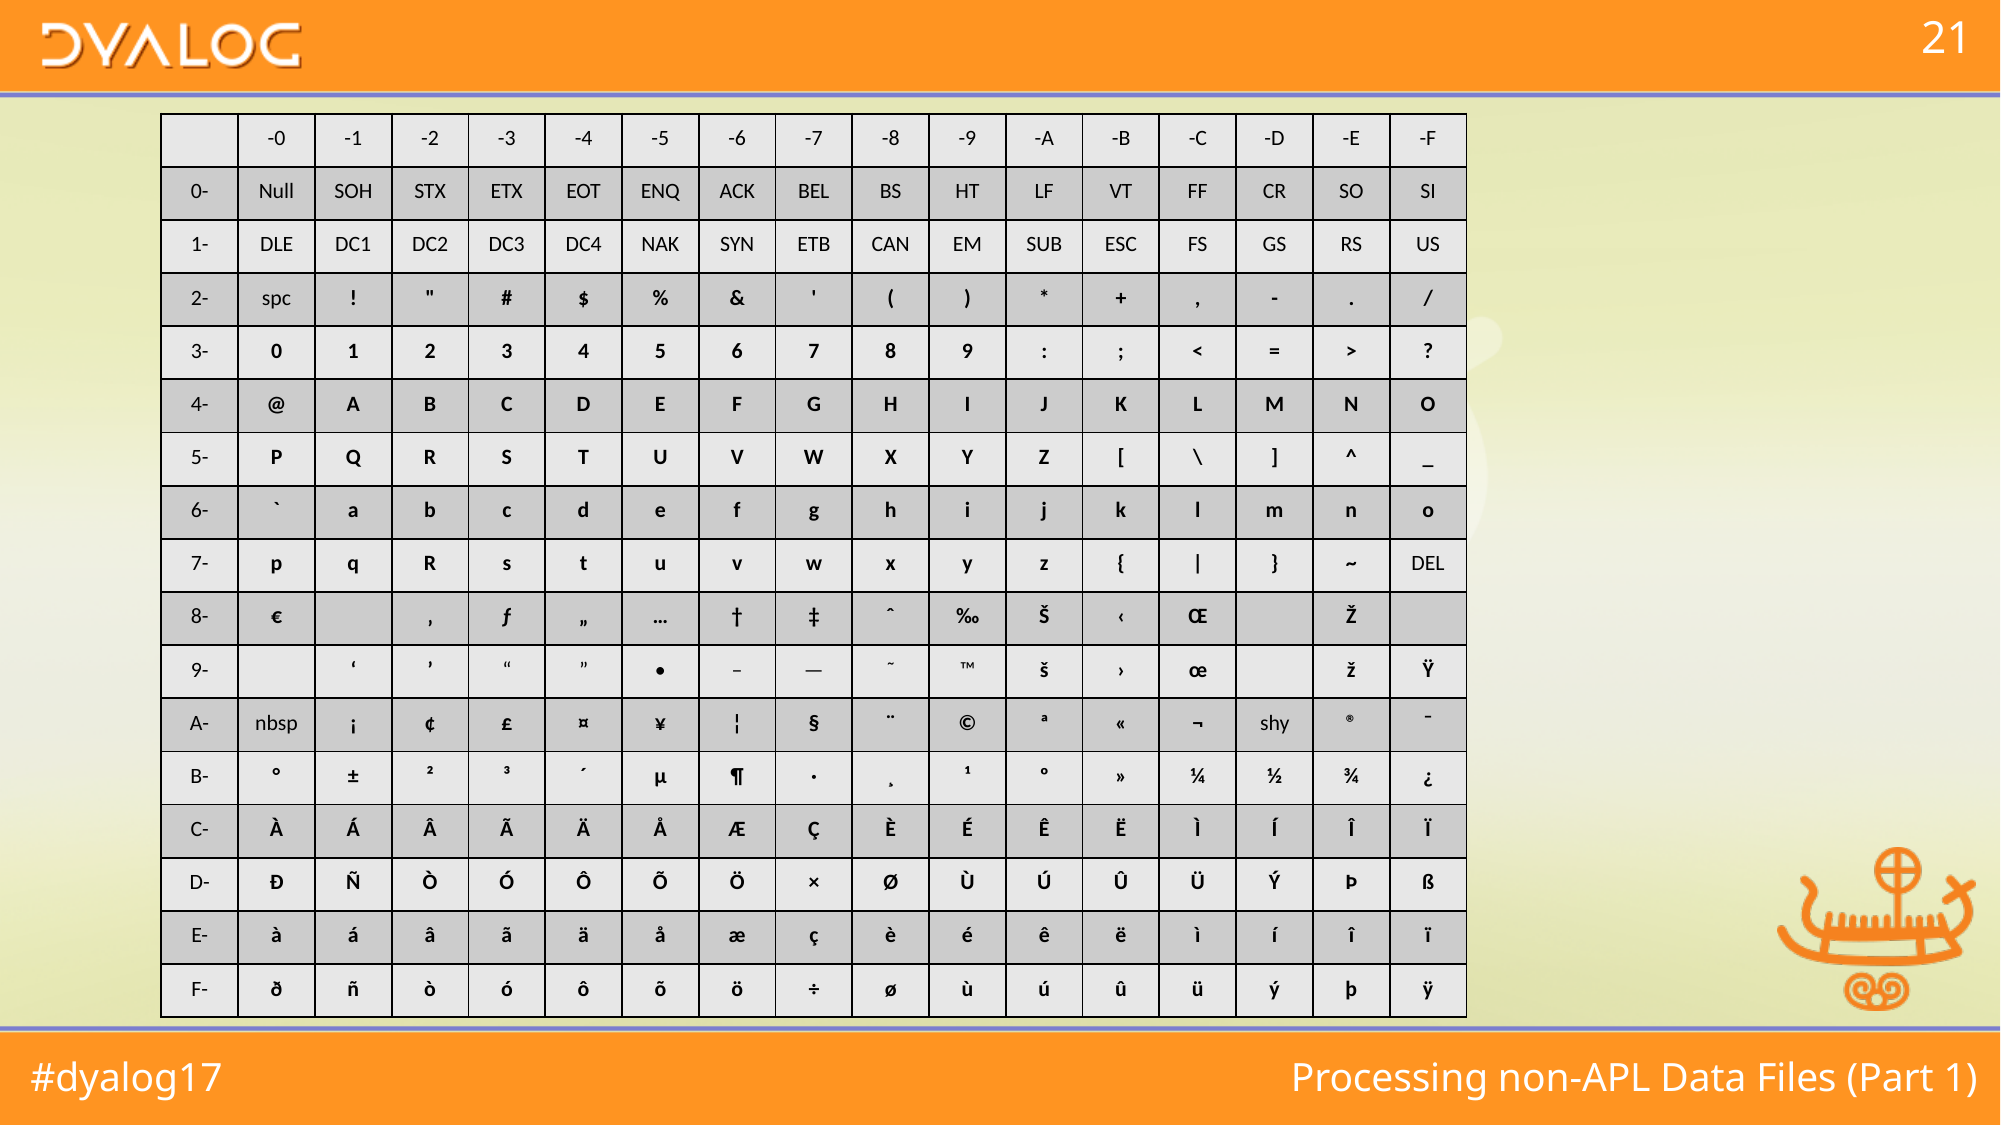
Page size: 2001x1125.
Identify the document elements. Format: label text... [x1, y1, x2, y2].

table_cell ` [239, 487, 314, 538]
table_cell } [1237, 540, 1312, 591]
table_cell ø [853, 965, 928, 1016]
table_cell 4- [162, 380, 237, 432]
table_cell ¢ [393, 699, 468, 751]
table_cell Š [1007, 593, 1082, 644]
table_cell ; [1083, 327, 1158, 378]
table_cell à [239, 912, 314, 963]
table_cell ¹ [930, 752, 1005, 804]
table_cell Í [1237, 805, 1312, 857]
table_cell SUB [1007, 221, 1082, 272]
table_cell Î [1314, 805, 1389, 857]
table_cell £ [469, 699, 544, 751]
table_cell DC2 [393, 221, 468, 272]
table_cell ” [546, 646, 621, 697]
table_cell ® [1314, 699, 1389, 751]
table_cell ¥ [623, 699, 698, 751]
table_cell ç [776, 912, 851, 963]
table_cell C- [162, 805, 237, 857]
table_cell EOT [546, 168, 621, 219]
table_cell ESC [1083, 221, 1158, 272]
table_cell ª [1007, 699, 1082, 751]
table_cell í [1237, 912, 1312, 963]
table_cell P [239, 433, 314, 485]
table_cell FF [1160, 168, 1235, 219]
table_cell O [1391, 380, 1466, 432]
table_cell ú [1007, 965, 1082, 1016]
table_cell | [1160, 540, 1235, 591]
table_header -4 [546, 115, 621, 166]
table_cell Ç [776, 805, 851, 857]
table_cell ' [776, 274, 851, 325]
table_cell K [1083, 380, 1158, 432]
table_cell » [1083, 752, 1158, 804]
table_cell † [700, 593, 775, 644]
table_cell ? [1391, 327, 1466, 378]
table_cell © [930, 699, 1005, 751]
table_cell · [776, 752, 851, 804]
table_cell ‹ [1083, 593, 1158, 644]
table_cell % [623, 274, 698, 325]
table_cell b [393, 487, 468, 538]
table_cell ß [1391, 859, 1466, 910]
table_cell Z [1007, 433, 1082, 485]
table_cell ô [546, 965, 621, 1016]
table_header -A [1007, 115, 1082, 166]
table_cell á [316, 912, 391, 963]
table_cell { [1083, 540, 1158, 591]
table_cell p [239, 540, 314, 591]
table_cell ê [1007, 912, 1082, 963]
table_cell LF [1007, 168, 1082, 219]
table_cell Ô [546, 859, 621, 910]
table_cell ¨ [853, 699, 928, 751]
table_cell @ [239, 380, 314, 432]
table_cell 7- [162, 540, 237, 591]
table_cell F [700, 380, 775, 432]
table_cell DC4 [546, 221, 621, 272]
table_cell • [623, 646, 698, 697]
table_cell M [1237, 380, 1312, 432]
table_cell è [853, 912, 928, 963]
table_cell 2 [393, 327, 468, 378]
table_cell Ä [546, 805, 621, 857]
table_cell [1237, 646, 1312, 697]
table_cell DC1 [316, 221, 391, 272]
table_cell × [776, 859, 851, 910]
table_cell Ë [1083, 805, 1158, 857]
table_cell [1391, 593, 1466, 644]
table_cell Å [623, 805, 698, 857]
table_cell x [853, 540, 928, 591]
table_cell B- [162, 752, 237, 804]
table_cell 6 [700, 327, 775, 378]
table_cell Q [316, 433, 391, 485]
table_cell CR [1237, 168, 1312, 219]
table_cell : [1007, 327, 1082, 378]
table_header -1 [316, 115, 391, 166]
table_cell 0 [239, 327, 314, 378]
table_cell ë [1083, 912, 1158, 963]
table_header -E [1314, 115, 1389, 166]
table_cell C [469, 380, 544, 432]
table_cell D- [162, 859, 237, 910]
table_cell [ [1083, 433, 1158, 485]
table_cell ! [316, 274, 391, 325]
table_cell Á [316, 805, 391, 857]
table_cell Ý [1237, 859, 1312, 910]
table_cell 6- [162, 487, 237, 538]
table_cell D [546, 380, 621, 432]
table_cell 8- [162, 593, 237, 644]
table_cell Ö [700, 859, 775, 910]
table_cell 2- [162, 274, 237, 325]
table_cell “ [469, 646, 544, 697]
table_cell 3- [162, 327, 237, 378]
table_cell Ü [1160, 859, 1235, 910]
table_cell BEL [776, 168, 851, 219]
table_cell HT [930, 168, 1005, 219]
table_cell ENQ [623, 168, 698, 219]
table_cell œ [1160, 646, 1235, 697]
table_cell Ñ [316, 859, 391, 910]
table_cell ½ [1237, 752, 1312, 804]
table_cell À [239, 805, 314, 857]
table_cell Ð [239, 859, 314, 910]
table_cell F- [162, 965, 237, 1016]
table_cell i [930, 487, 1005, 538]
table_cell Ú [1007, 859, 1082, 910]
table_cell ò [393, 965, 468, 1016]
table_cell H [853, 380, 928, 432]
table_cell þ [1314, 965, 1389, 1016]
table_cell m [1237, 487, 1312, 538]
table_cell æ [700, 912, 775, 963]
table_cell ° [239, 752, 314, 804]
table_cell … [623, 593, 698, 644]
table_cell v [700, 540, 775, 591]
table_cell f [700, 487, 775, 538]
table_cell ñ [316, 965, 391, 1016]
table_cell µ [623, 752, 698, 804]
table_cell Ž [1314, 593, 1389, 644]
table_cell DC3 [469, 221, 544, 272]
table_cell ¡ [316, 699, 391, 751]
table_cell Ã [469, 805, 544, 857]
table_header -6 [700, 115, 775, 166]
table_header -9 [930, 115, 1005, 166]
table_cell ACK [700, 168, 775, 219]
table_cell ´ [546, 752, 621, 804]
table_cell § [776, 699, 851, 751]
table_cell Ù [930, 859, 1005, 910]
table_cell ~ [1314, 540, 1389, 591]
table_cell 9 [930, 327, 1005, 378]
table_header -C [1160, 115, 1235, 166]
table_header -D [1237, 115, 1312, 166]
table_cell ˆ [853, 593, 928, 644]
table_cell ¼ [1160, 752, 1235, 804]
table_cell 9- [162, 646, 237, 697]
table_cell * [1007, 274, 1082, 325]
table_cell w [776, 540, 851, 591]
table_cell ¸ [853, 752, 928, 804]
table_cell 7 [776, 327, 851, 378]
table_cell ’ [393, 646, 468, 697]
table_cell < [1160, 327, 1235, 378]
table_cell a [316, 487, 391, 538]
table_cell > [1314, 327, 1389, 378]
table_cell Æ [700, 805, 775, 857]
table_cell # [469, 274, 544, 325]
table_cell US [1391, 221, 1466, 272]
table_cell ‰ [930, 593, 1005, 644]
table_cell E- [162, 912, 237, 963]
table_cell € [239, 593, 314, 644]
table_cell S [469, 433, 544, 485]
table_cell š [1007, 646, 1082, 697]
table_cell \ [1160, 433, 1235, 485]
table_cell nbsp [239, 699, 314, 751]
table_cell B [393, 380, 468, 432]
table_header [162, 115, 237, 166]
table_cell A- [162, 699, 237, 751]
table_cell Ï [1391, 805, 1466, 857]
table_cell 3 [469, 327, 544, 378]
table_cell Û [1083, 859, 1158, 910]
table_cell È [853, 805, 928, 857]
table_cell ì [1160, 912, 1235, 963]
table_cell ± [316, 752, 391, 804]
table_cell z [1007, 540, 1082, 591]
table_cell ‡ [776, 593, 851, 644]
table_cell õ [623, 965, 698, 1016]
table_header -5 [623, 115, 698, 166]
table_cell c [469, 487, 544, 538]
table_cell û [1083, 965, 1158, 1016]
table_cell ³ [469, 752, 544, 804]
table_header -0 [239, 115, 314, 166]
table_cell SO [1314, 168, 1389, 219]
table_header -F [1391, 115, 1466, 166]
table_cell Õ [623, 859, 698, 910]
table_cell g [776, 487, 851, 538]
table_cell Ê [1007, 805, 1082, 857]
table_cell SYN [700, 221, 775, 272]
table_cell / [1391, 274, 1466, 325]
table_cell = [1237, 327, 1312, 378]
table_cell ) [930, 274, 1005, 325]
table_cell I [930, 380, 1005, 432]
table_cell « [1083, 699, 1158, 751]
table_cell Â [393, 805, 468, 857]
table_cell N [1314, 380, 1389, 432]
table_cell ^ [1314, 433, 1389, 485]
table_cell , [1160, 274, 1235, 325]
table_cell FS [1160, 221, 1235, 272]
table_cell ä [546, 912, 621, 963]
table_cell ž [1314, 646, 1389, 697]
table_cell DLE [239, 221, 314, 272]
table_cell k [1083, 487, 1158, 538]
table_cell G [776, 380, 851, 432]
table_cell 5- [162, 433, 237, 485]
table_cell ] [1237, 433, 1312, 485]
table_cell ƒ [469, 593, 544, 644]
table_cell ™ [930, 646, 1005, 697]
table_cell ý [1237, 965, 1312, 1016]
table_header -3 [469, 115, 544, 166]
table_cell â [393, 912, 468, 963]
table_cell ï [1391, 912, 1466, 963]
table_cell d [546, 487, 621, 538]
table_cell _ [1391, 433, 1466, 485]
table_cell ETX [469, 168, 544, 219]
table_cell - [1237, 274, 1312, 325]
table_cell ð [239, 965, 314, 1016]
table_cell " [393, 274, 468, 325]
table_cell L [1160, 380, 1235, 432]
table_cell Ò [393, 859, 468, 910]
table_cell Ó [469, 859, 544, 910]
table_cell 8 [853, 327, 928, 378]
table_cell SI [1391, 168, 1466, 219]
table_cell 4 [546, 327, 621, 378]
table_cell Y [930, 433, 1005, 485]
table_header -B [1083, 115, 1158, 166]
table_cell l [1160, 487, 1235, 538]
table_cell j [1007, 487, 1082, 538]
table_cell ‘ [316, 646, 391, 697]
table_cell ¾ [1314, 752, 1389, 804]
table_header -2 [393, 115, 468, 166]
table_cell ˜ [853, 646, 928, 697]
table_cell ¿ [1391, 752, 1466, 804]
table_cell R [393, 433, 468, 485]
table_cell å [623, 912, 698, 963]
table_cell 0- [162, 168, 237, 219]
table_cell spc [239, 274, 314, 325]
table_cell CAN [853, 221, 928, 272]
table_cell ‚ [393, 593, 468, 644]
table_cell n [1314, 487, 1389, 538]
table_cell X [853, 433, 928, 485]
table_cell STX [393, 168, 468, 219]
table_cell W [776, 433, 851, 485]
table_cell ETB [776, 221, 851, 272]
table_cell ü [1160, 965, 1235, 1016]
table_cell ¤ [546, 699, 621, 751]
table_cell Null [239, 168, 314, 219]
table_cell Œ [1160, 593, 1235, 644]
table_header -7 [776, 115, 851, 166]
table_cell ¯ [1391, 699, 1466, 751]
table_cell ù [930, 965, 1005, 1016]
table_cell ó [469, 965, 544, 1016]
table_cell RS [1314, 221, 1389, 272]
table_cell . [1314, 274, 1389, 325]
table_cell T [546, 433, 621, 485]
table_cell R [393, 540, 468, 591]
table_cell U [623, 433, 698, 485]
table_cell + [1083, 274, 1158, 325]
table_cell é [930, 912, 1005, 963]
table_cell ¬ [1160, 699, 1235, 751]
table_cell 5 [623, 327, 698, 378]
table_cell ÷ [776, 965, 851, 1016]
picture [0, 0, 2001, 1125]
table_cell E [623, 380, 698, 432]
table_cell º [1007, 752, 1082, 804]
table_cell ( [853, 274, 928, 325]
table_cell î [1314, 912, 1389, 963]
table_cell GS [1237, 221, 1312, 272]
table_cell h [853, 487, 928, 538]
table_cell ¦ [700, 699, 775, 751]
table_cell BS [853, 168, 928, 219]
table_cell & [700, 274, 775, 325]
table_cell Ÿ [1391, 646, 1466, 697]
table_cell A [316, 380, 391, 432]
table_cell Ø [853, 859, 928, 910]
table_cell Þ [1314, 859, 1389, 910]
table_cell SOH [316, 168, 391, 219]
table_cell Ì [1160, 805, 1235, 857]
table_cell — [776, 646, 851, 697]
table_cell shy [1237, 699, 1312, 751]
table_cell V [700, 433, 775, 485]
table_cell 1- [162, 221, 237, 272]
table_cell s [469, 540, 544, 591]
table_cell ÿ [1391, 965, 1466, 1016]
table_cell t [546, 540, 621, 591]
table_cell VT [1083, 168, 1158, 219]
table_cell q [316, 540, 391, 591]
table_cell e [623, 487, 698, 538]
table_cell [1237, 593, 1312, 644]
table_cell [316, 593, 391, 644]
table_cell J [1007, 380, 1082, 432]
table_cell ö [700, 965, 775, 1016]
table_header -8 [853, 115, 928, 166]
table_cell o [1391, 487, 1466, 538]
table_cell › [1083, 646, 1158, 697]
table_cell „ [546, 593, 621, 644]
table_cell – [700, 646, 775, 697]
table_cell EM [930, 221, 1005, 272]
table_cell ² [393, 752, 468, 804]
table_cell ã [469, 912, 544, 963]
table_cell ¶ [700, 752, 775, 804]
table_cell u [623, 540, 698, 591]
table_cell [239, 646, 314, 697]
table_cell 1 [316, 327, 391, 378]
table_cell É [930, 805, 1005, 857]
table_cell y [930, 540, 1005, 591]
table_cell NAK [623, 221, 698, 272]
table_cell DEL [1391, 540, 1466, 591]
table_cell $ [546, 274, 621, 325]
